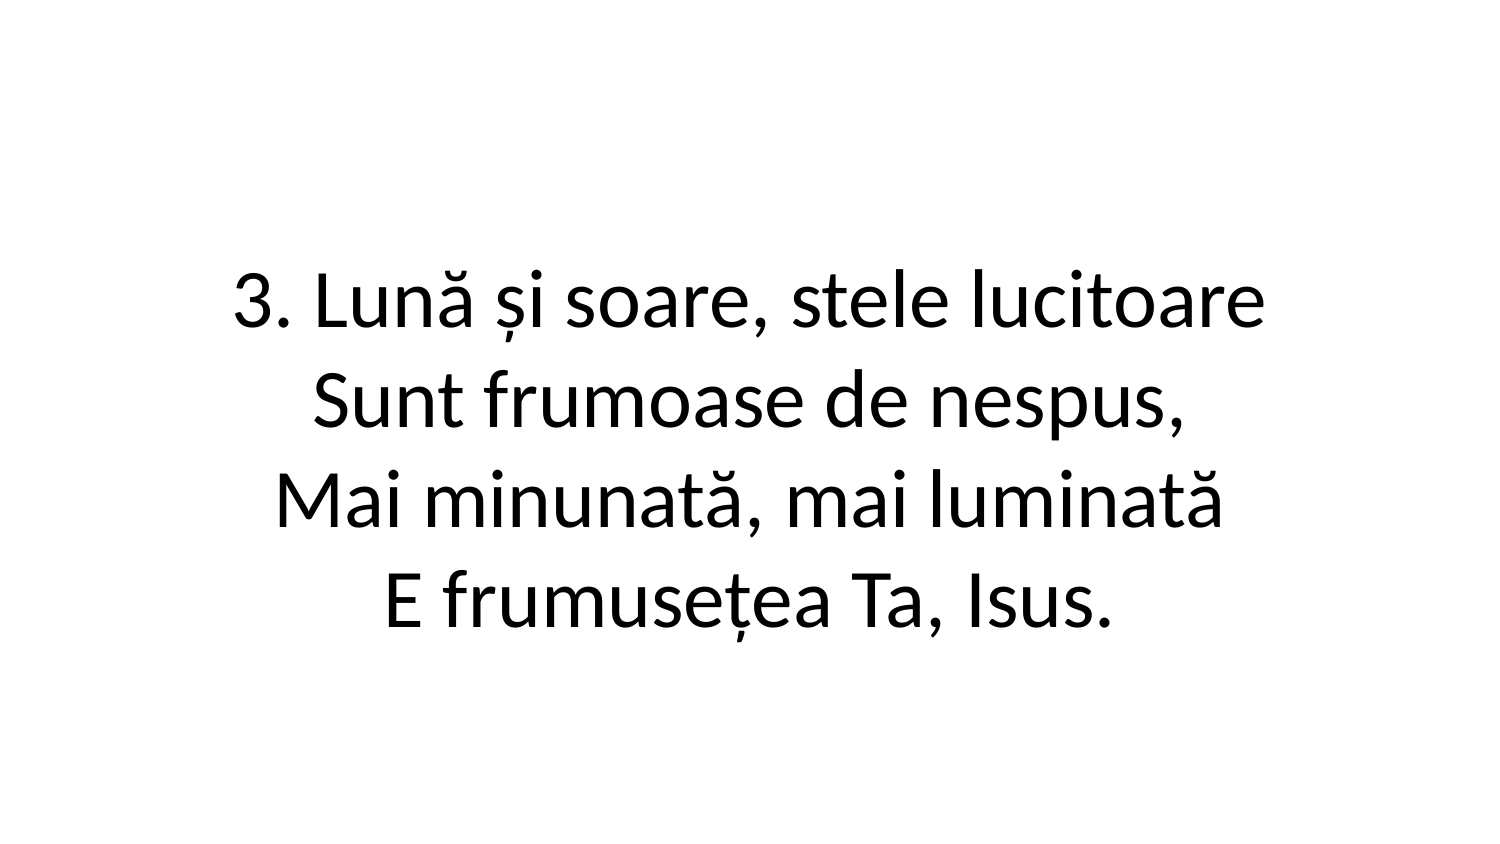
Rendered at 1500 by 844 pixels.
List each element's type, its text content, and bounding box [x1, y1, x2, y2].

text_box 3. Lună și soare, stele lucitoare Sunt frumoase de nespus, Mai minunată, mai luminată E frumusețea Ta, Isus. [217, 192, 1283, 652]
